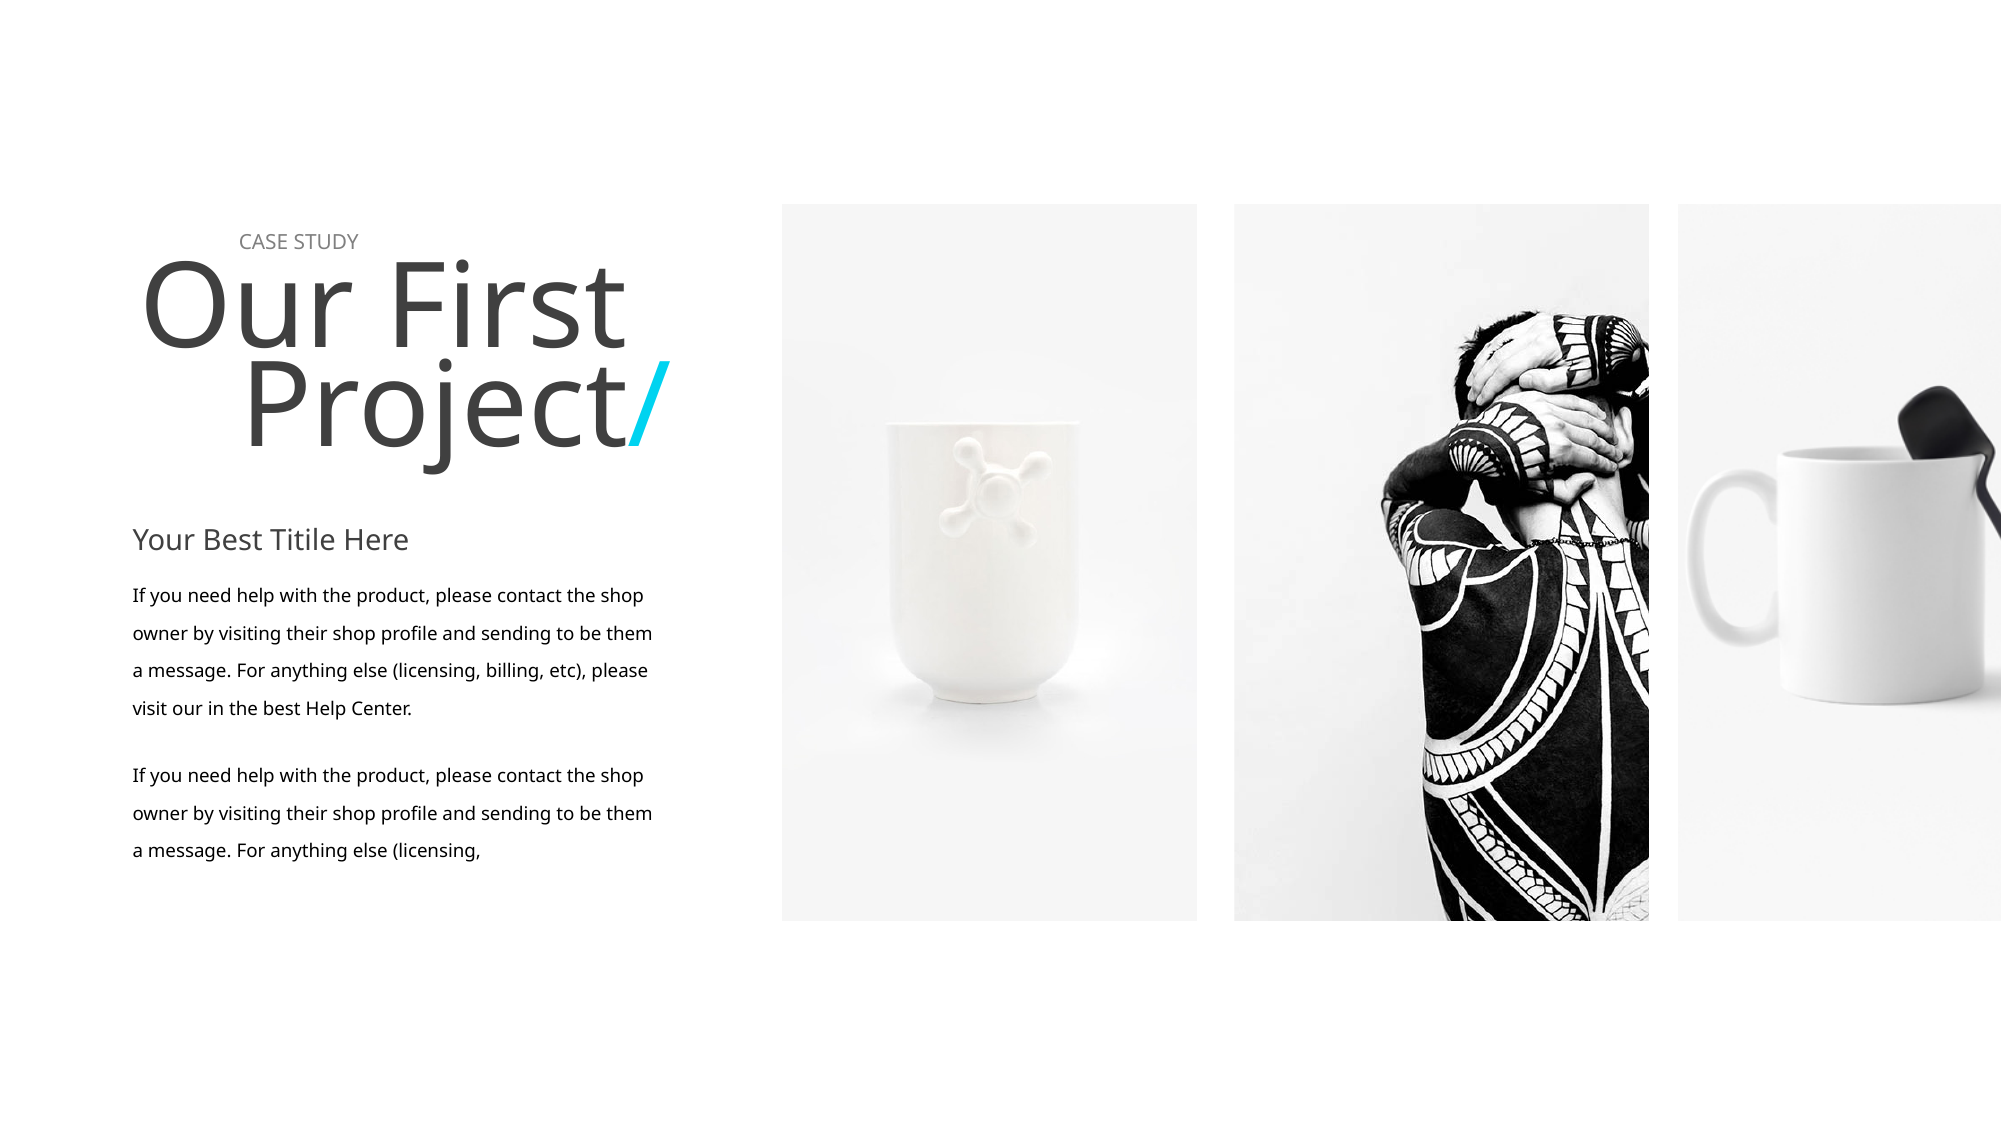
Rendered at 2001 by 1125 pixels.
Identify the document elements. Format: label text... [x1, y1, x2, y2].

picture [782, 204, 1197, 921]
text_box Your Best Titile Here [117, 509, 431, 561]
text_box If you need help with the product, please contact the shop owner by visiting their shop profile and sending to be them a message. For anything else (licensing, [117, 741, 676, 869]
text_box If you need help with the product, please contact the shop owner by visiting their shop profile and sending to be them a message. For anything else (licensing, billing, etc), please visit our in the best Help Center. [117, 561, 676, 727]
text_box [91, 220, 727, 479]
picture [1678, 204, 2001, 921]
picture [1234, 204, 1649, 921]
